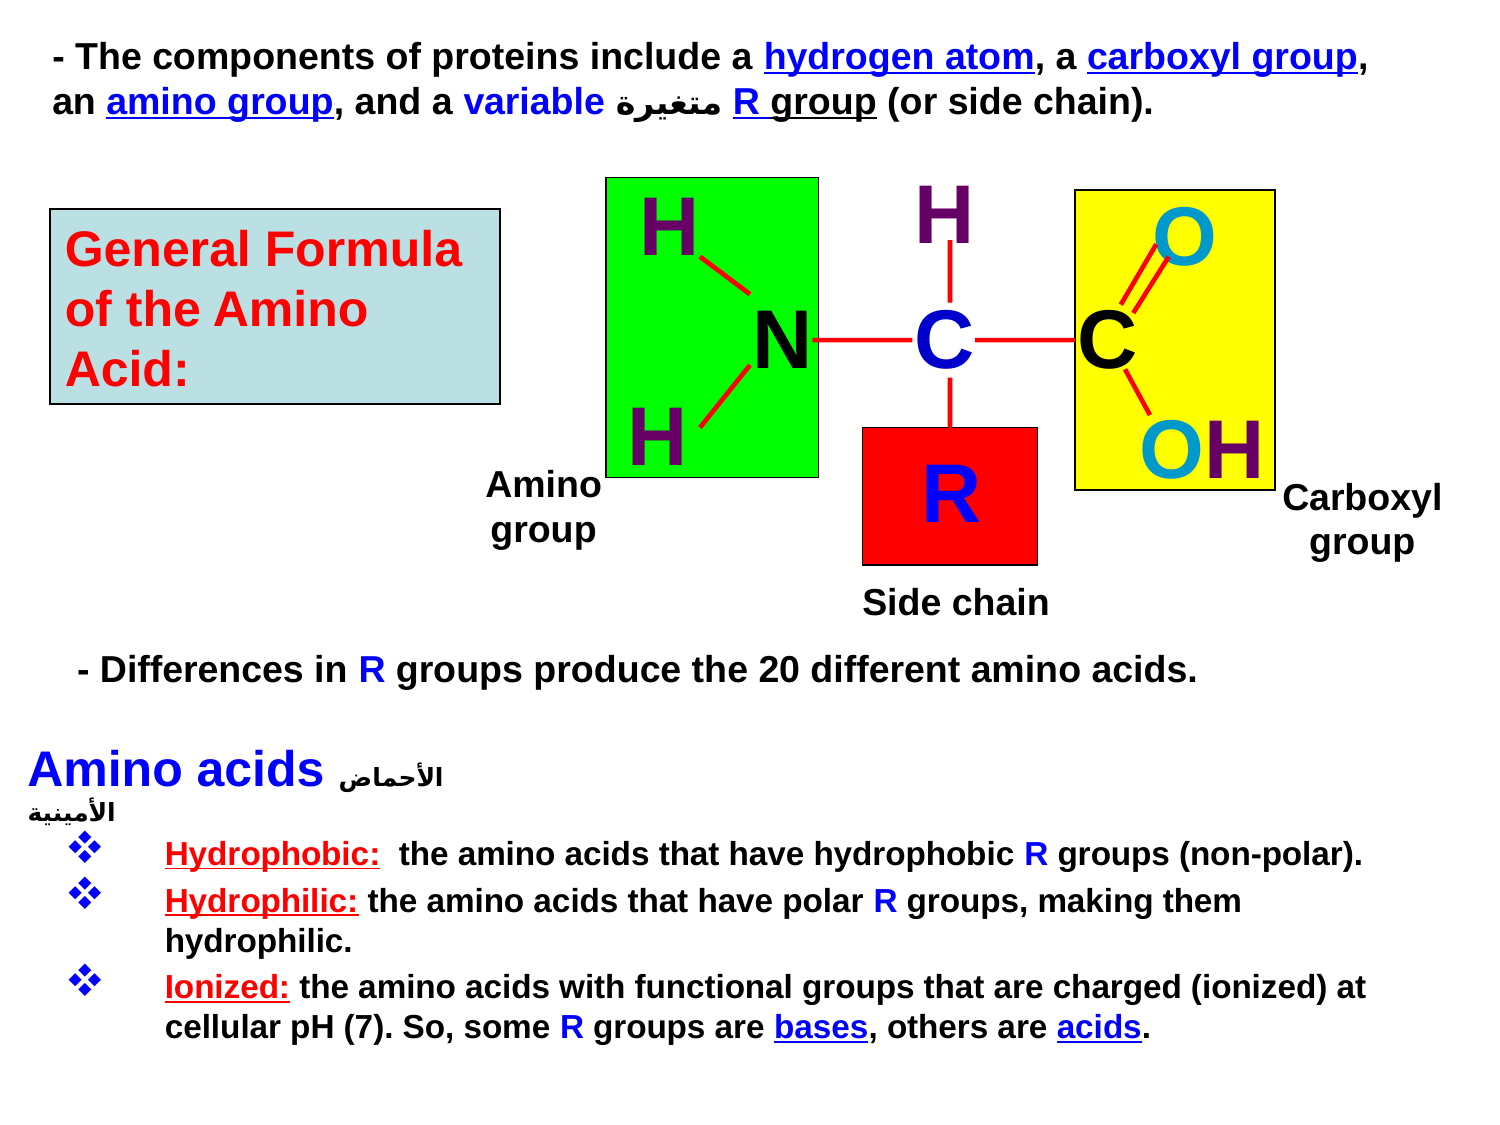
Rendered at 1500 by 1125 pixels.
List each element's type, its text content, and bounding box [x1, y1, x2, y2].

text_box - Differences in R groups produce the 20 different amino acids. [62, 637, 1250, 698]
text_box Hydrophobic: the amino acids that have hydrophobic R groups (non-polar). Hydrophilic: the amino acids that have polar R groups, making them hydrophilic. Ionized: the amino acids with functional groups that are charged (ionized) at cellular pH (7). So, some R groups are bases, others are acids. [49, 824, 1413, 1053]
text_box Amino acids الأحماض الأمينية [12, 737, 538, 825]
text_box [612, 152, 1313, 547]
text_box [455, 177, 819, 558]
text_box - The components of proteins include a hydrogen atom, a carboxyl group, an amino group, and a variable متغيرة R group (or side chain). [37, 24, 1425, 130]
text_box General Formula of the Amino Acid: [49, 209, 450, 404]
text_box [837, 555, 1076, 631]
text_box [1074, 189, 1463, 571]
